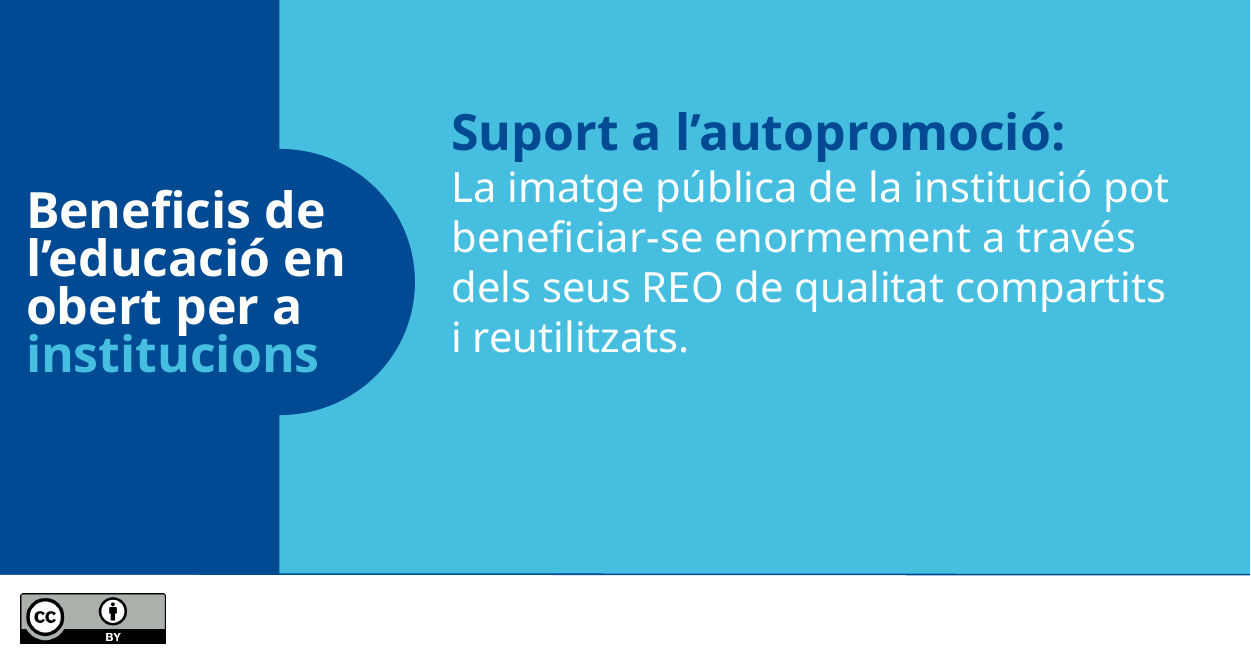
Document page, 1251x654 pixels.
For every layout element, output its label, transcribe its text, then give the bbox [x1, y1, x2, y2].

text_box Suport a l’autopromoció: La imatge pública de la institució pot beneficiar-se enormement a través dels seus REO de qualitat compartits i reutilitzats. [436, 85, 1186, 376]
text_box Beneficis de l’educació en obert per a institucions [11, 175, 426, 397]
text_box [0, 0, 280, 573]
text_box [0, 582, 1250, 654]
text_box [200, 148, 361, 175]
picture [20, 592, 166, 645]
text_box [212, 397, 348, 416]
